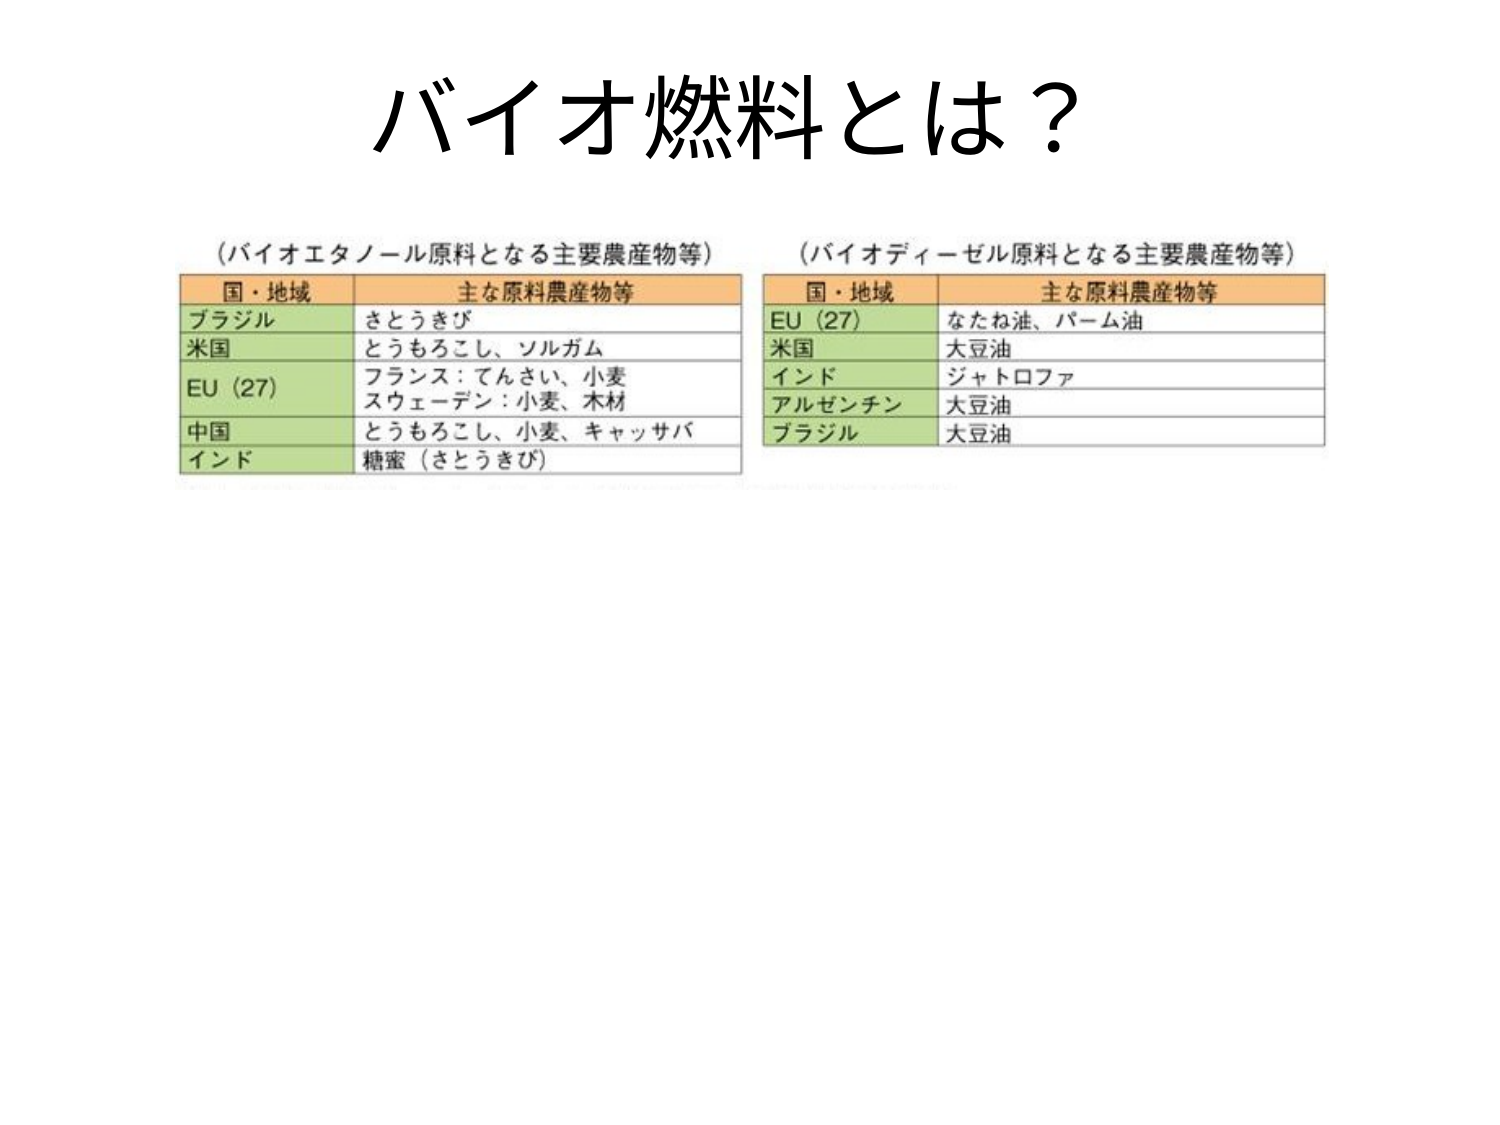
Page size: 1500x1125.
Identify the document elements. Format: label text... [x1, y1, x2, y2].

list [175, 222, 1330, 490]
title バイオ燃料とは？ [75, 45, 1395, 188]
